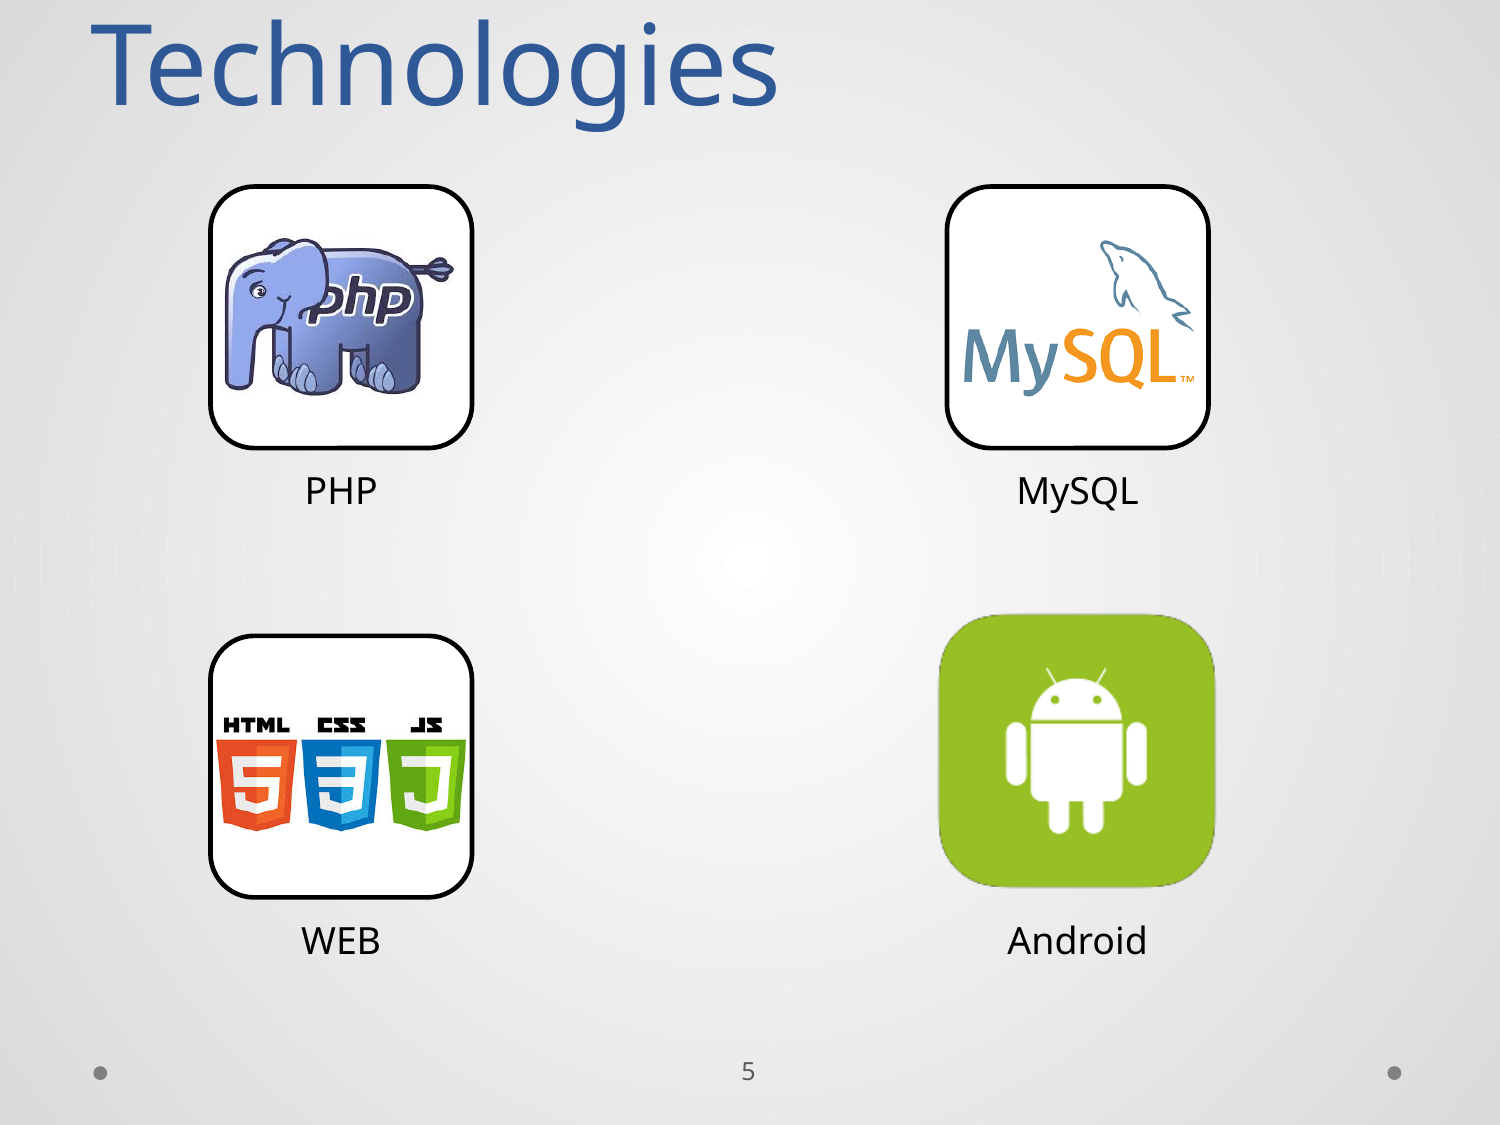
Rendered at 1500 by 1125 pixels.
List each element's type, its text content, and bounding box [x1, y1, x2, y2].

text_box [208, 263, 475, 451]
text_box MySQL [946, 460, 1209, 520]
picture [934, 605, 1221, 891]
title Technologies [75, 0, 1425, 263]
text_box WEB [210, 909, 472, 970]
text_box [946, 186, 1209, 449]
text_box PHP [210, 460, 472, 520]
text_box 5 [703, 1042, 797, 1103]
picture [216, 700, 467, 848]
picture [222, 235, 456, 399]
text_box [208, 633, 475, 900]
text_box Android [992, 909, 1163, 970]
